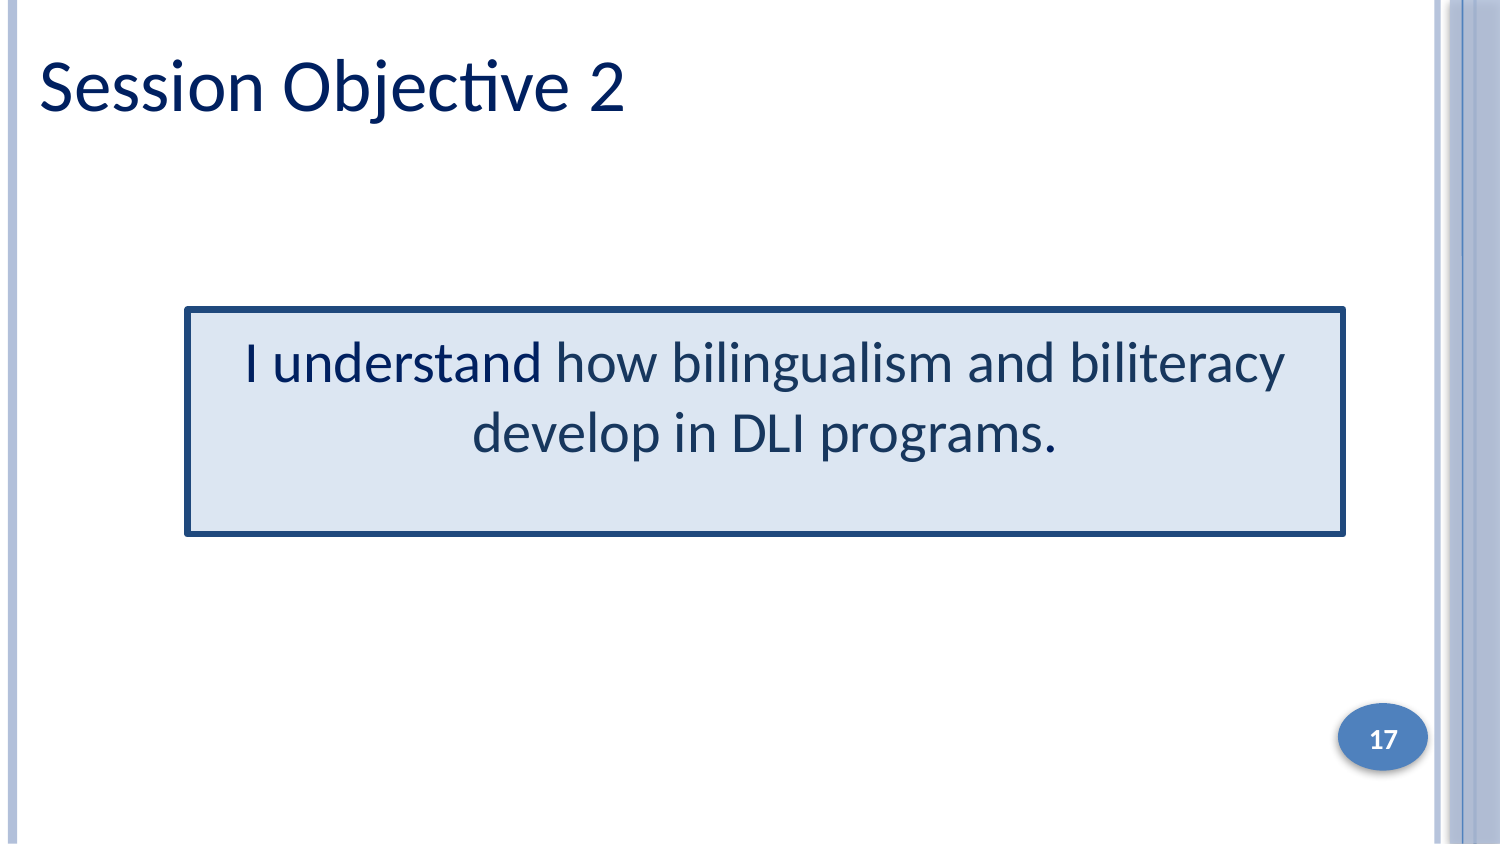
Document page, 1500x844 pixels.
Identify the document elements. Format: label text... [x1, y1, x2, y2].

text_box Session Objective 2 [24, 31, 1423, 135]
slide_number 17 [1333, 705, 1434, 770]
list I understand how bilingualism and biliteracy develop in DLI programs. [187, 309, 1344, 535]
